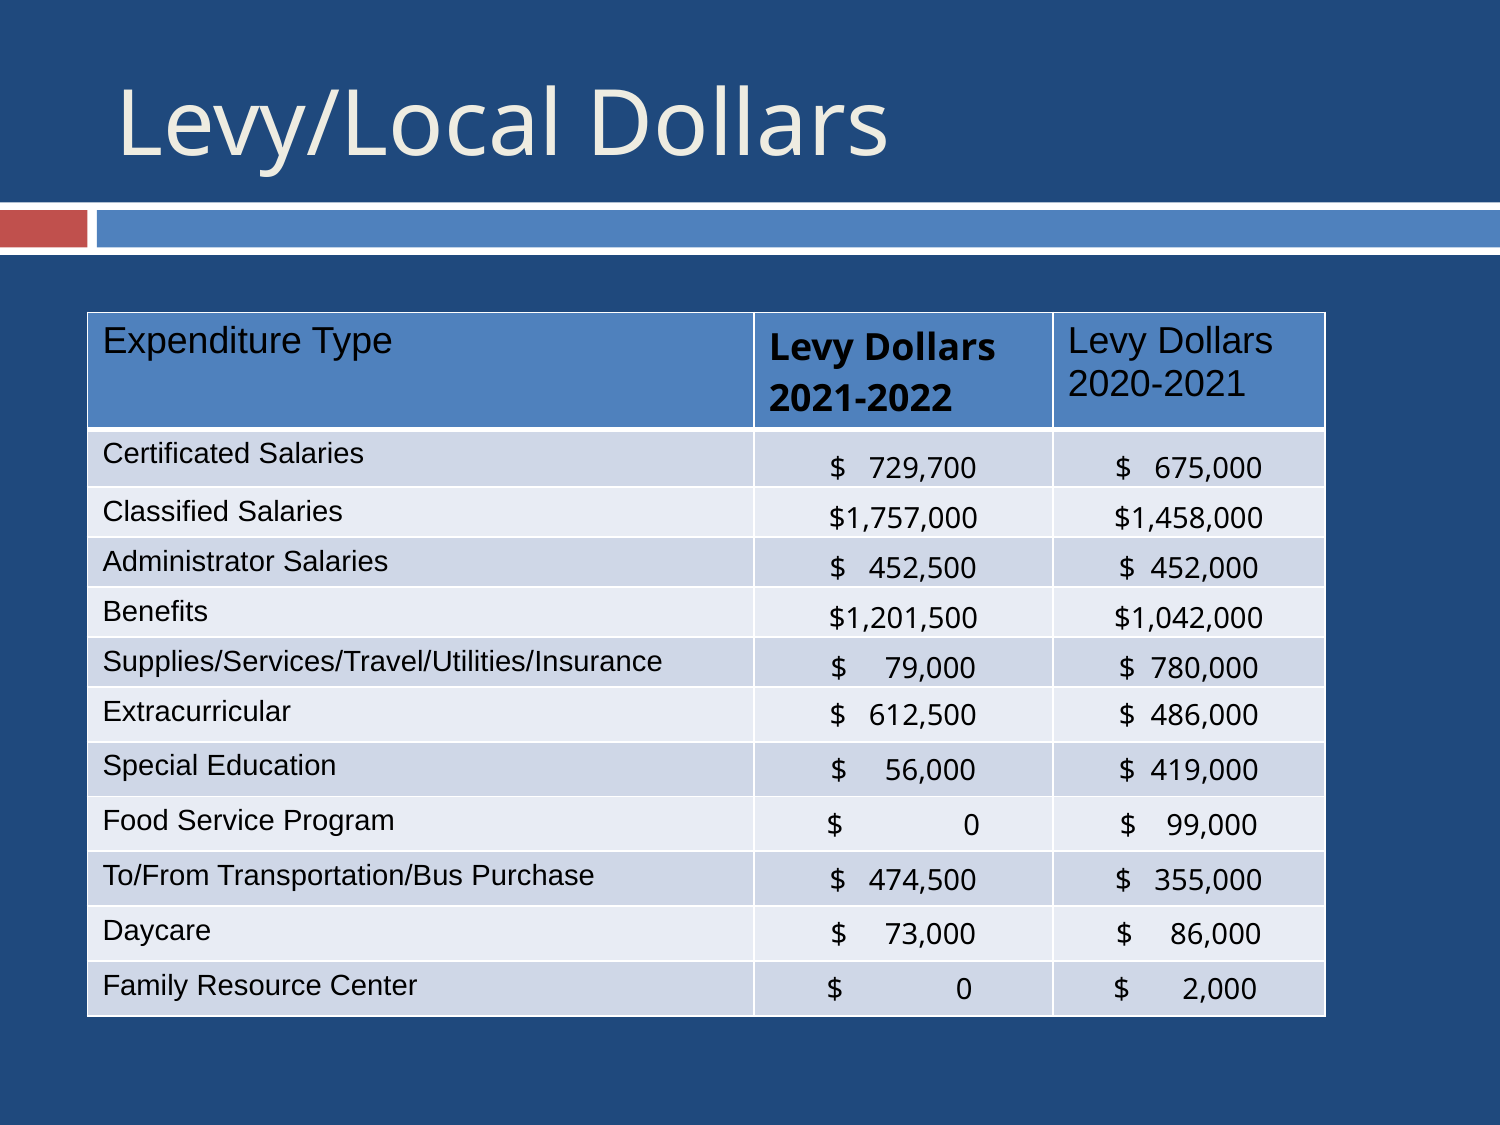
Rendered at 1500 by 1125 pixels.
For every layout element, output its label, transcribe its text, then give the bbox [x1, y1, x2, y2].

text_box [849, 937, 1450, 1100]
table_cell $1,042,000 [1054, 588, 1324, 636]
table_cell $ 419,000 [1054, 743, 1324, 796]
table_header Expenditure Type [88, 313, 753, 427]
table_cell To/From Transportation/Bus Purchase [88, 852, 753, 905]
table_cell $ 56,000 [755, 743, 1052, 796]
table_cell $ 474,500 [755, 852, 1052, 905]
table_cell $1,458,000 [1054, 488, 1324, 536]
table_cell $ 452,500 [755, 538, 1052, 586]
table_cell $ 2,000 [1054, 962, 1324, 1015]
table_header Levy Dollars 2021-2022 [755, 313, 1052, 427]
table_cell Special Education [88, 743, 753, 796]
table_cell Family Resource Center [88, 962, 753, 1015]
table_cell $ 0 [755, 962, 1052, 1015]
table_cell Extracurricular [88, 688, 753, 741]
table_cell $ 452,000 [1054, 538, 1324, 586]
table_cell $ 99,000 [1054, 797, 1324, 850]
table_cell $ 79,000 [755, 638, 1052, 686]
table_cell $ 355,000 [1054, 852, 1324, 905]
table_cell $ 0 [755, 797, 1052, 850]
table_cell Food Service Program [88, 797, 753, 850]
table_cell $ 729,700 [755, 432, 1052, 486]
table_cell Classified Salaries [88, 488, 753, 536]
table_cell $ 780,000 [1054, 638, 1324, 686]
table_cell $ 73,000 [755, 907, 1052, 960]
table_cell Benefits [88, 588, 753, 636]
table_cell Certificated Salaries [88, 432, 753, 486]
table_header Levy Dollars 2020-2021 [1054, 313, 1324, 427]
table_cell Supplies/Services/Travel/Utilities/Insurance [88, 638, 753, 686]
table_cell Daycare [88, 907, 753, 960]
table_cell $ 612,500 [755, 688, 1052, 741]
table_cell Administrator Salaries [88, 538, 753, 586]
table_cell $ 86,000 [1054, 907, 1324, 960]
table_cell $1,757,000 [755, 488, 1052, 536]
table_cell $ 486,000 [1054, 688, 1324, 741]
table_cell $1,201,500 [755, 588, 1052, 636]
title Levy/Local Dollars [100, 37, 1438, 200]
table_cell $ 675,000 [1054, 432, 1324, 486]
